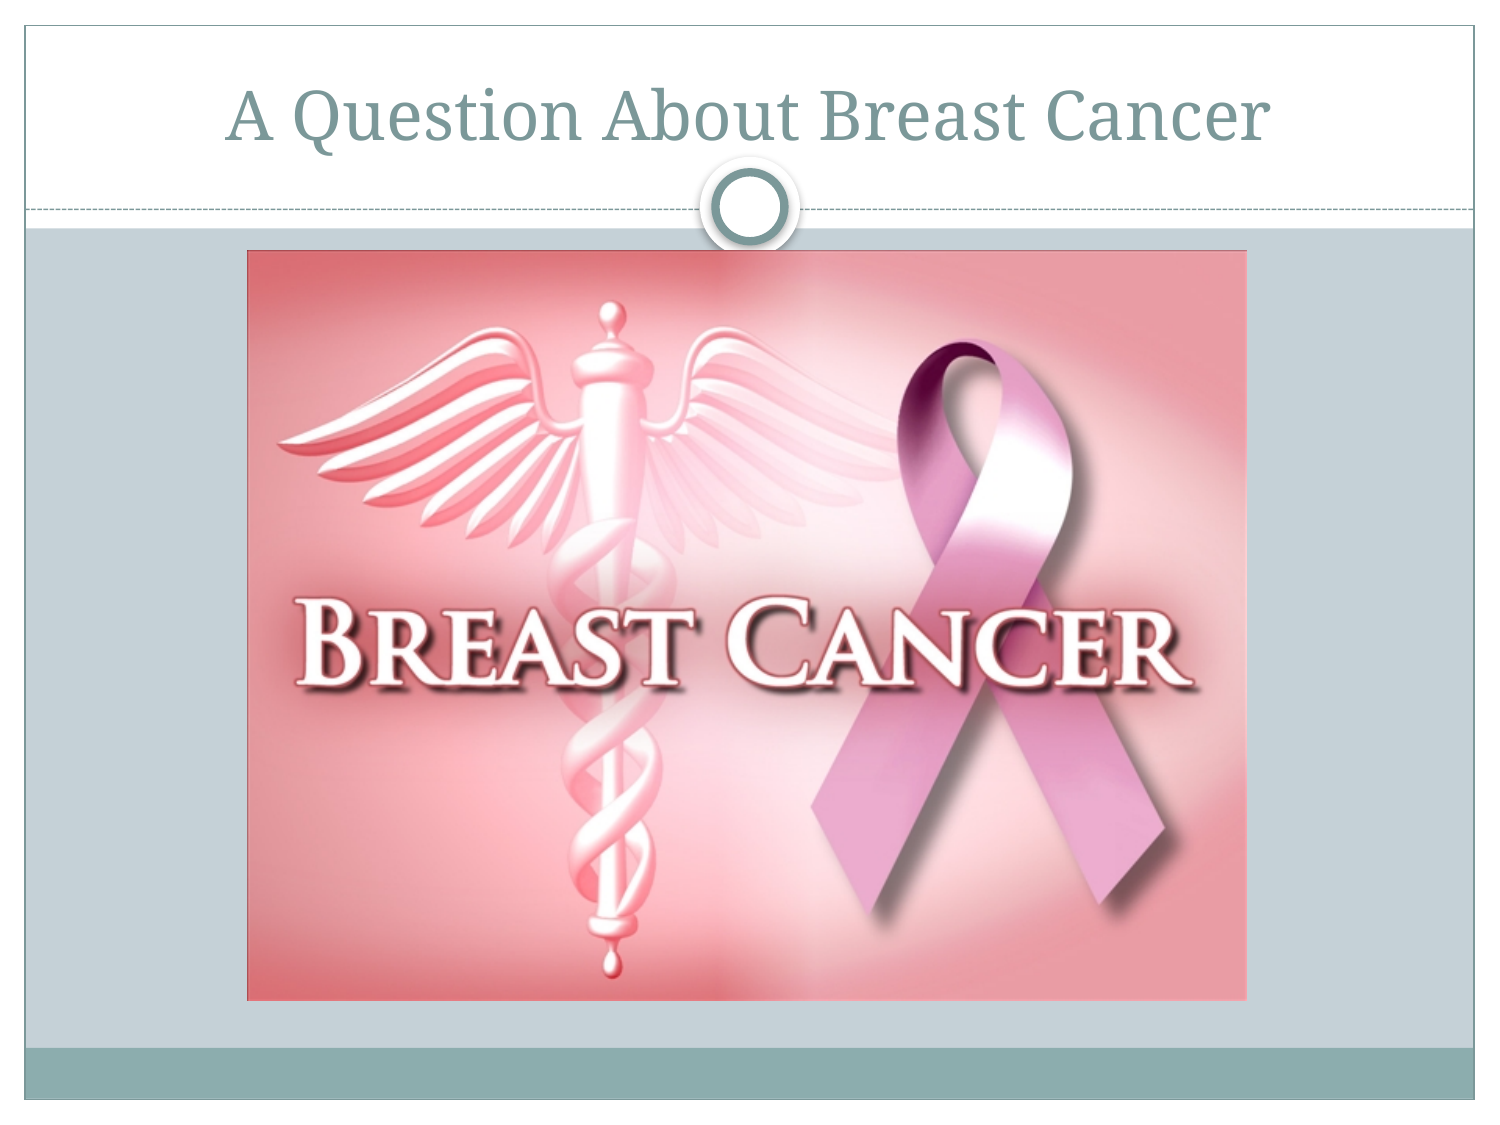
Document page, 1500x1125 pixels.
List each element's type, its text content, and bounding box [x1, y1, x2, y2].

title A Question About Breast Cancer [49, 37, 1450, 162]
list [49, 250, 1445, 1001]
